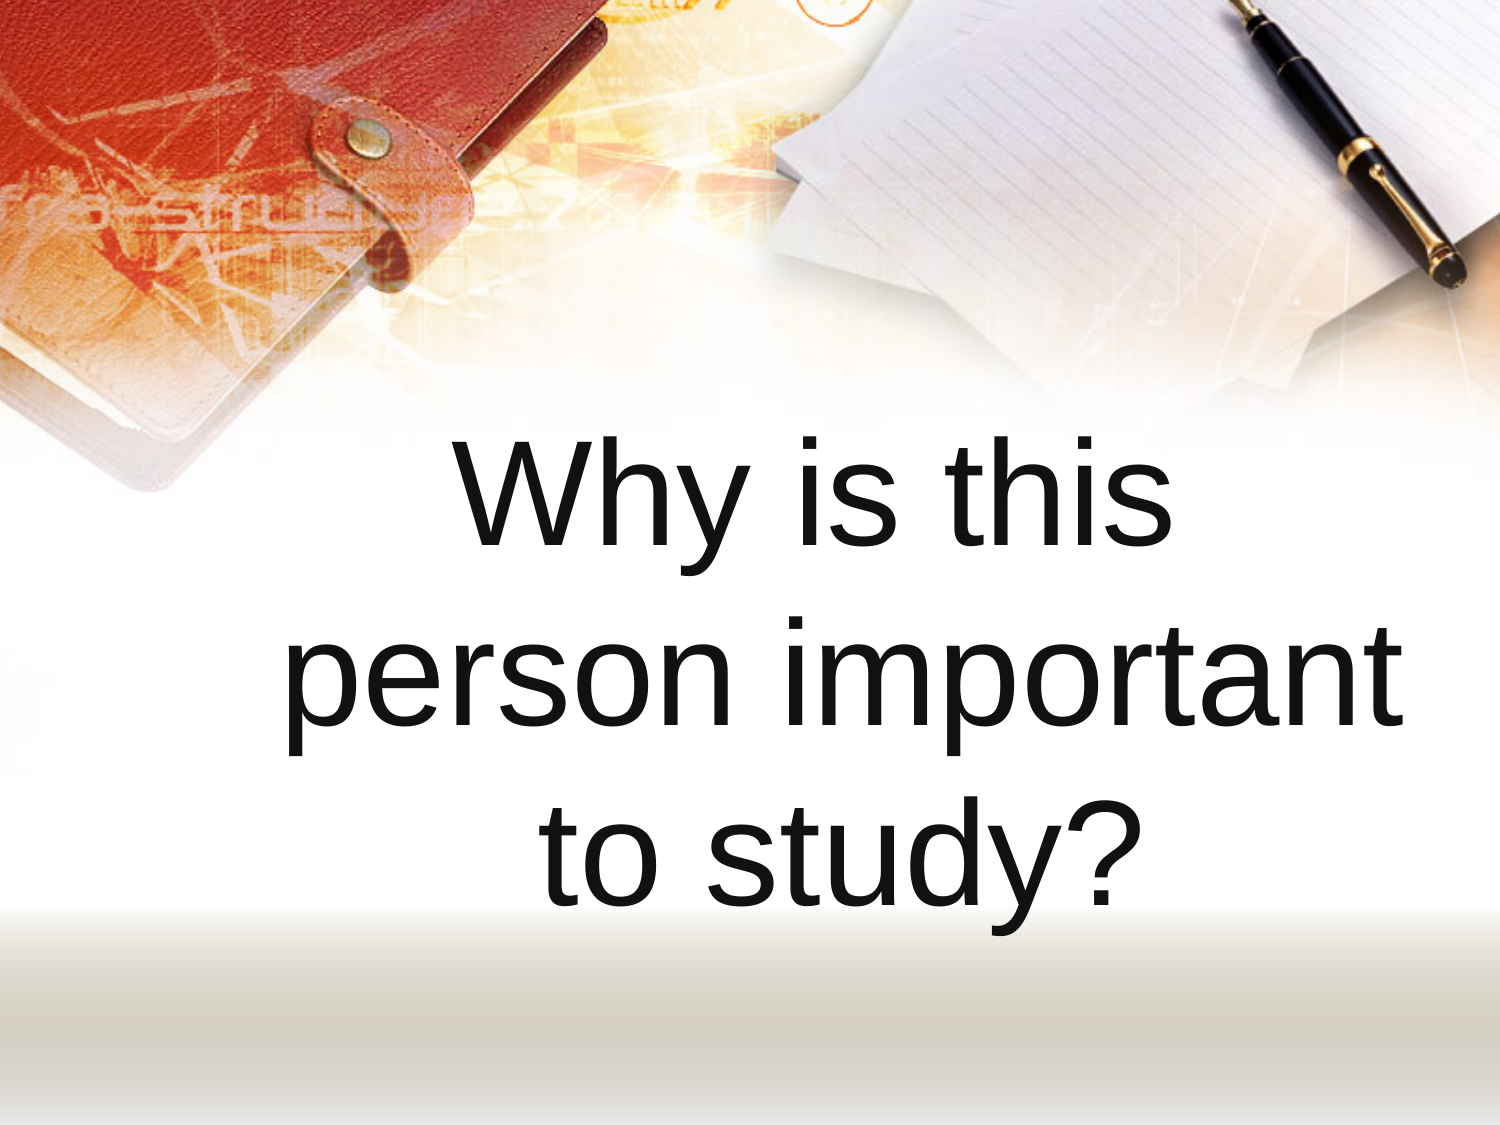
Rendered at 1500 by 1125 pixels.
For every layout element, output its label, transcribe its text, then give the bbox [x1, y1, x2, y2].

list Why is this person important to study? [187, 387, 1442, 1076]
picture [0, 0, 1500, 936]
